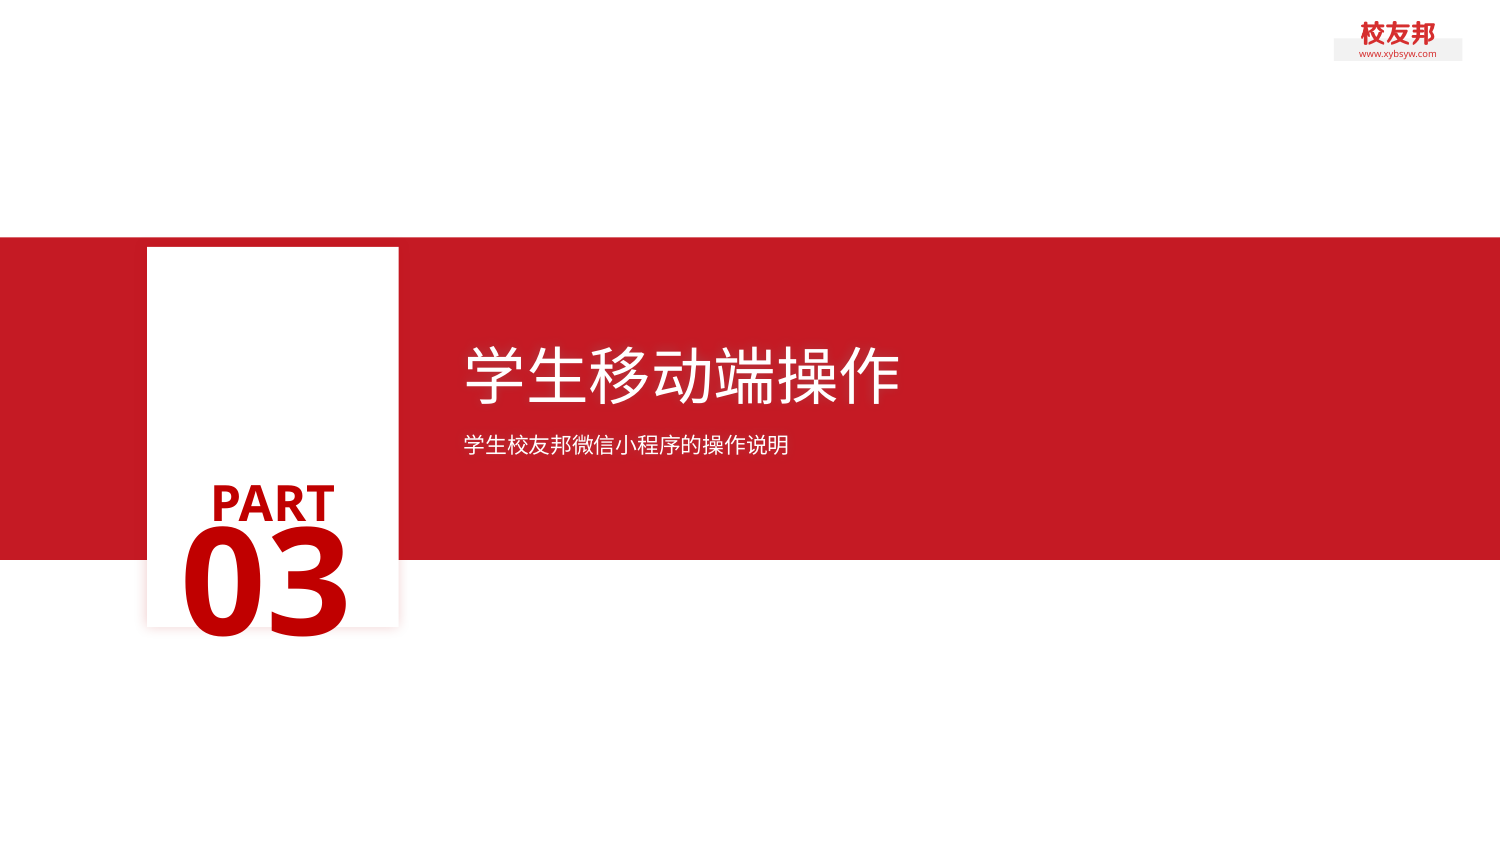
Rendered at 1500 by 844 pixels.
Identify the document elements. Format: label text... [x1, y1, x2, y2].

text_box PART [165, 463, 350, 539]
text_box [147, 246, 399, 628]
text_box 学生校友邦微信小程序的操作说明 [456, 425, 1193, 464]
text_box 学生移动端操作 [456, 329, 1172, 419]
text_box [1333, 21, 1463, 67]
text_box 03 [165, 297, 388, 673]
text_box [0, 237, 1500, 560]
